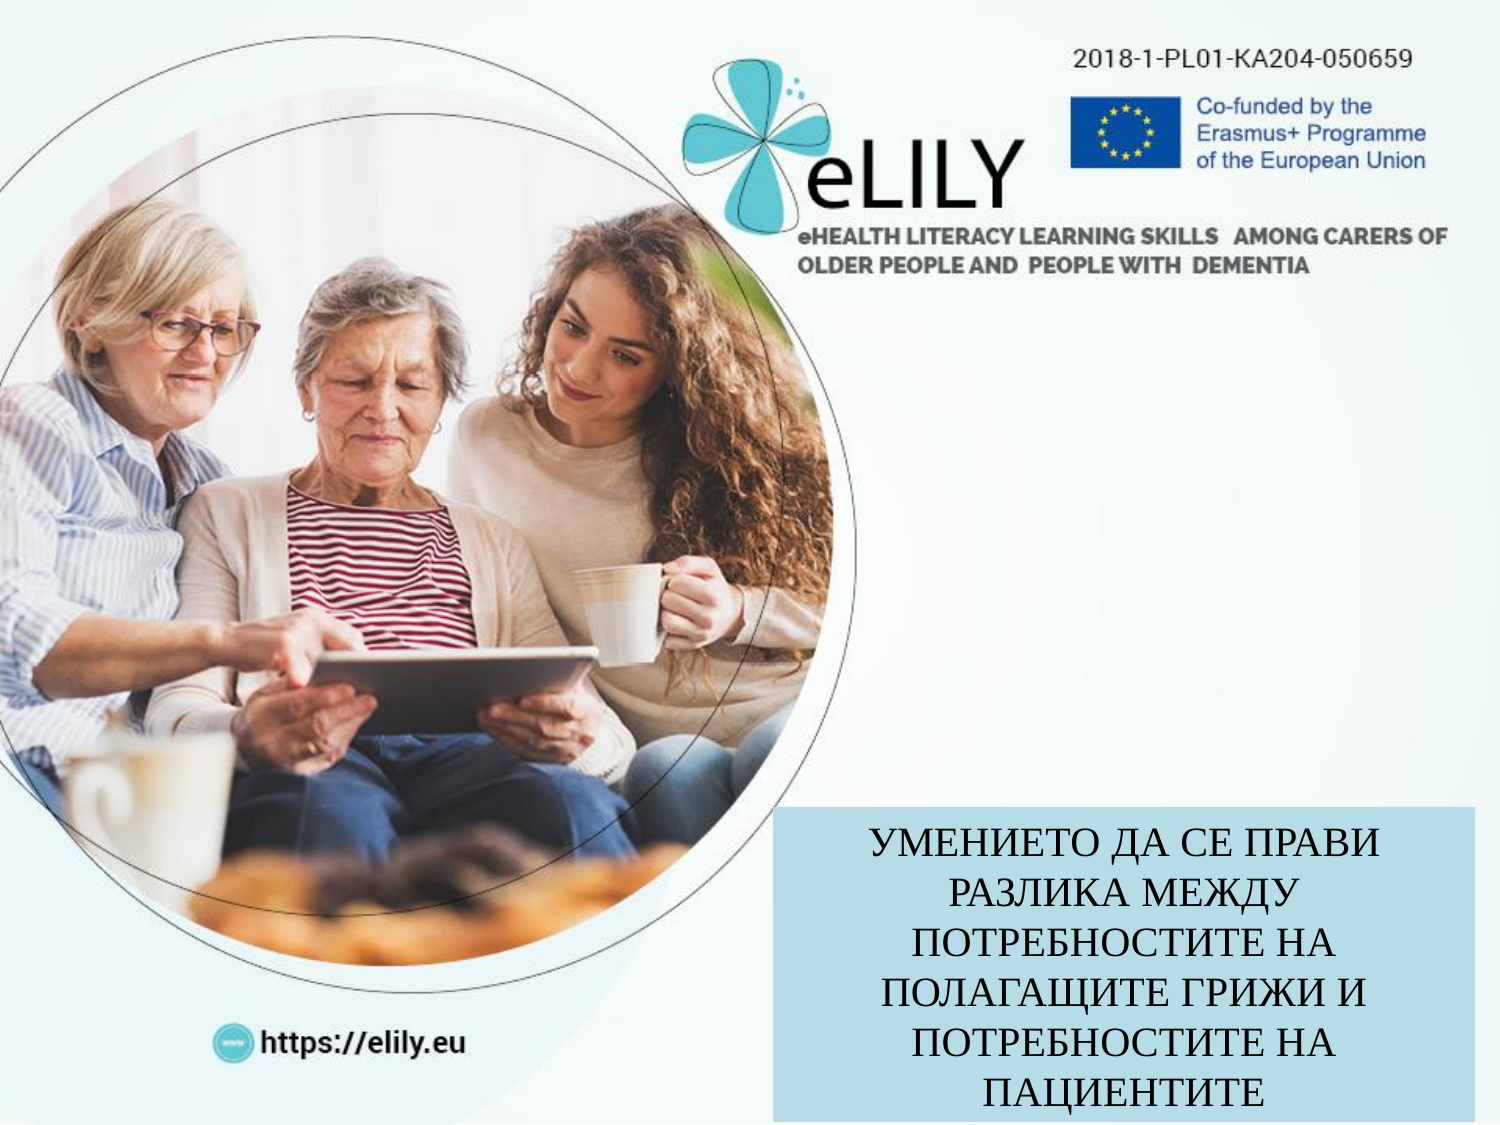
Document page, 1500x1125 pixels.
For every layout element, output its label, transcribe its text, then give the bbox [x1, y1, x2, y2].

text_box УМЕНИЕТО ДА СЕ ПРАВИ РАЗЛИКА МЕЖДУ ПОТРЕБНОСТИТЕ НА ПОЛАГАЩИТЕ ГРИЖИ И ПОТРЕБНОСТИТЕ НА ПАЦИЕНТИТЕ [773, 806, 1476, 1122]
picture [0, 0, 1500, 1125]
